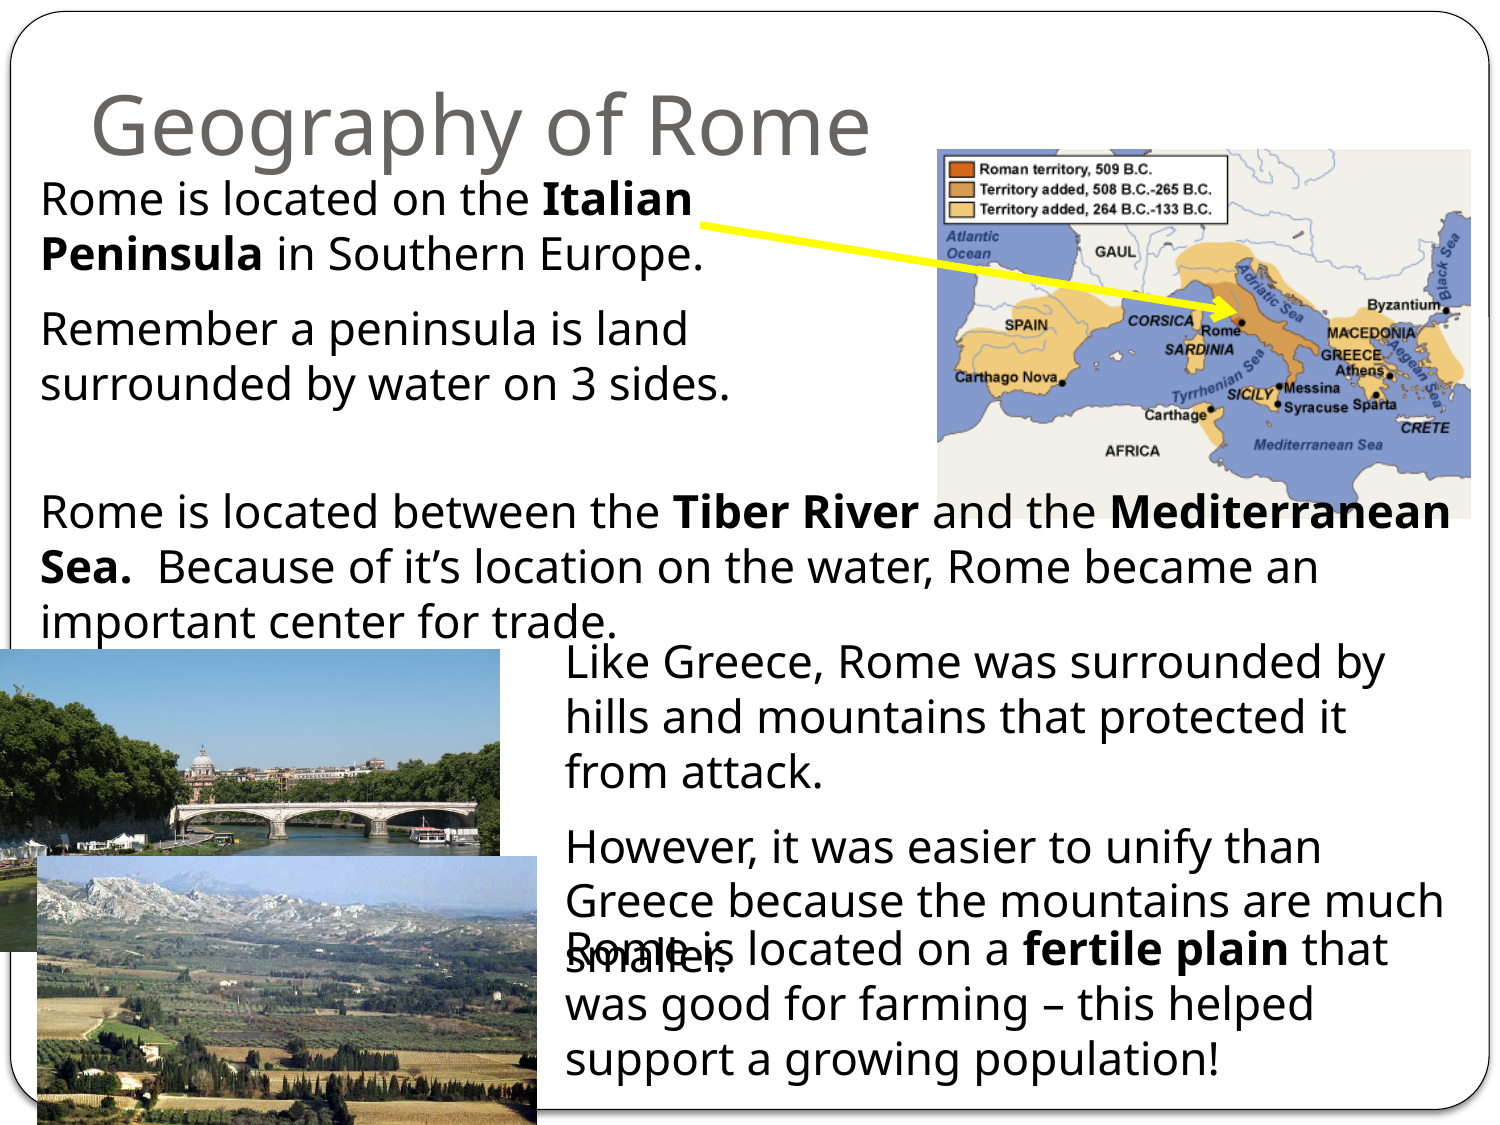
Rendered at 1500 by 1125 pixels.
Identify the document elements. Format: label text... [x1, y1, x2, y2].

text_box Rome is located on a fertile plain that was good for farming – this helped support a growing population! [549, 912, 1475, 1093]
text_box Like Greece, Rome was surrounded by hills and mountains that protected it from attack. However, it was easier to unify than Greece because the mountains are much smaller. [549, 624, 1463, 912]
title Geography of Rome [75, 0, 1425, 188]
picture [0, 649, 537, 1125]
text_box Rome is located on the Italian Peninsula in Southern Europe. Remember a peninsula is land surrounded by water on 3 sides. [24, 162, 888, 418]
picture [937, 149, 1471, 519]
text_box Rome is located between the Tiber River and the Mediterranean Sea. Because of it’s location on the water, Rome became an important center for trade. [24, 474, 1475, 655]
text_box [699, 224, 1238, 313]
